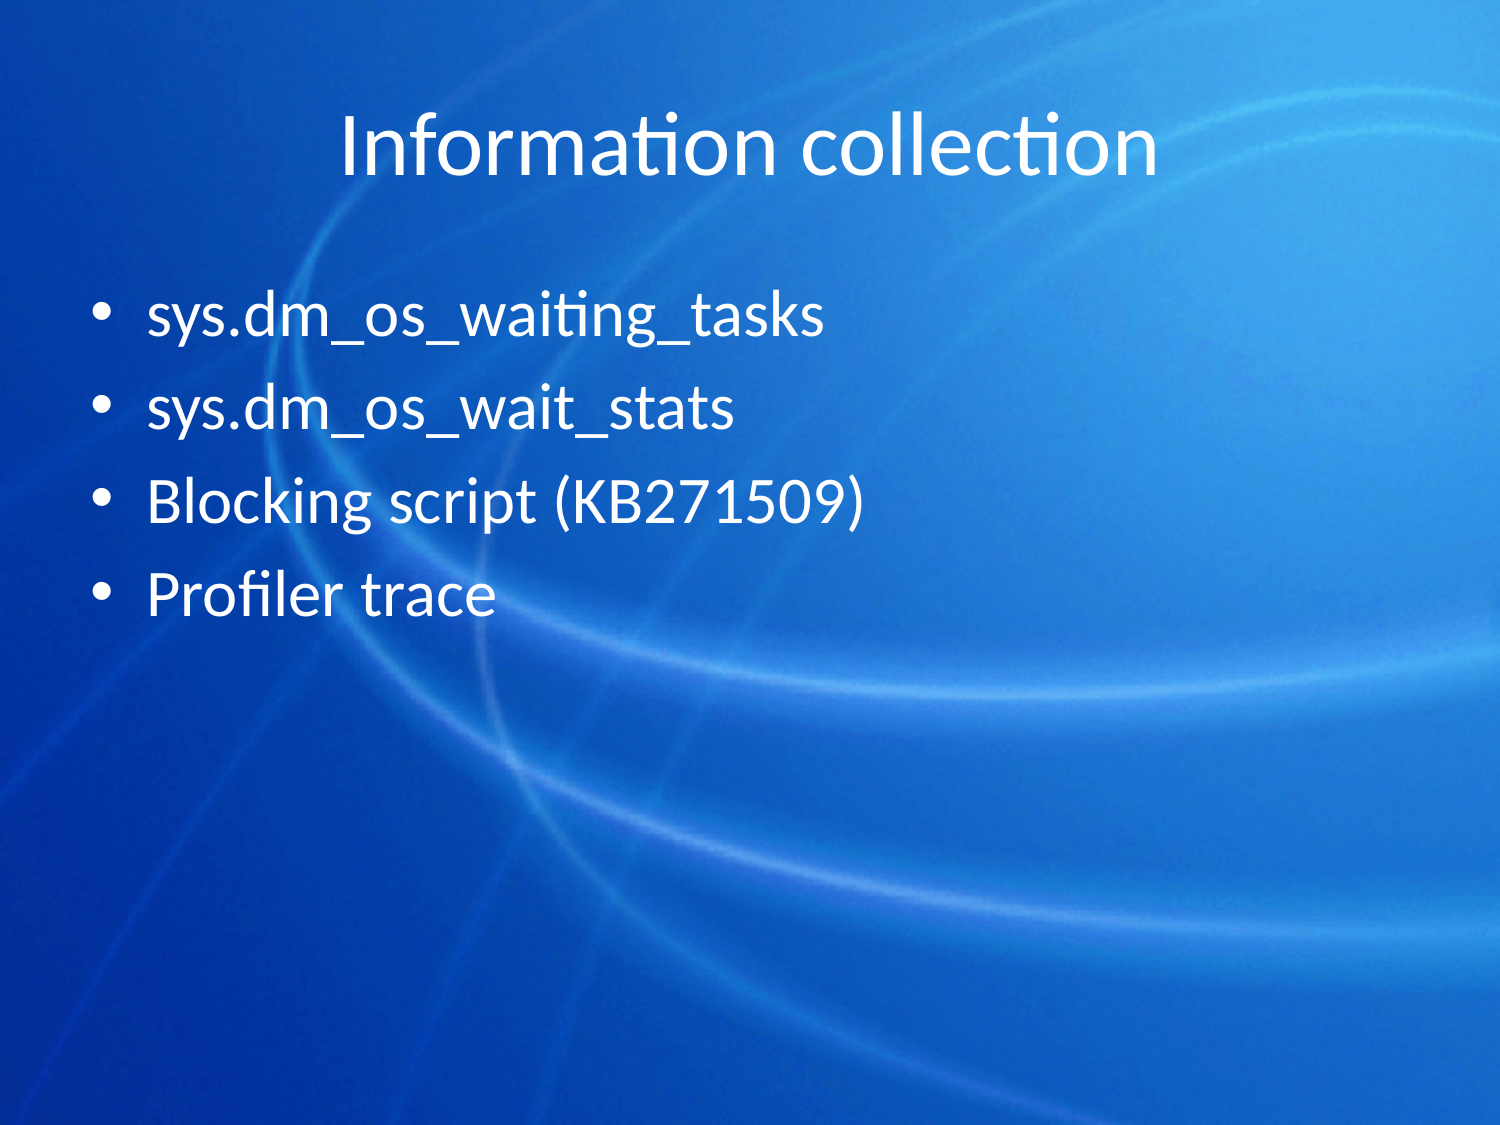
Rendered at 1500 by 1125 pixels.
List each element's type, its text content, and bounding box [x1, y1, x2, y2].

title Information collection [75, 45, 1425, 233]
picture [0, 0, 1500, 1125]
list sys.dm_os_waiting_tasks sys.dm_os_wait_stats Blocking script (KB271509) Profiler trace [75, 262, 1425, 1005]
